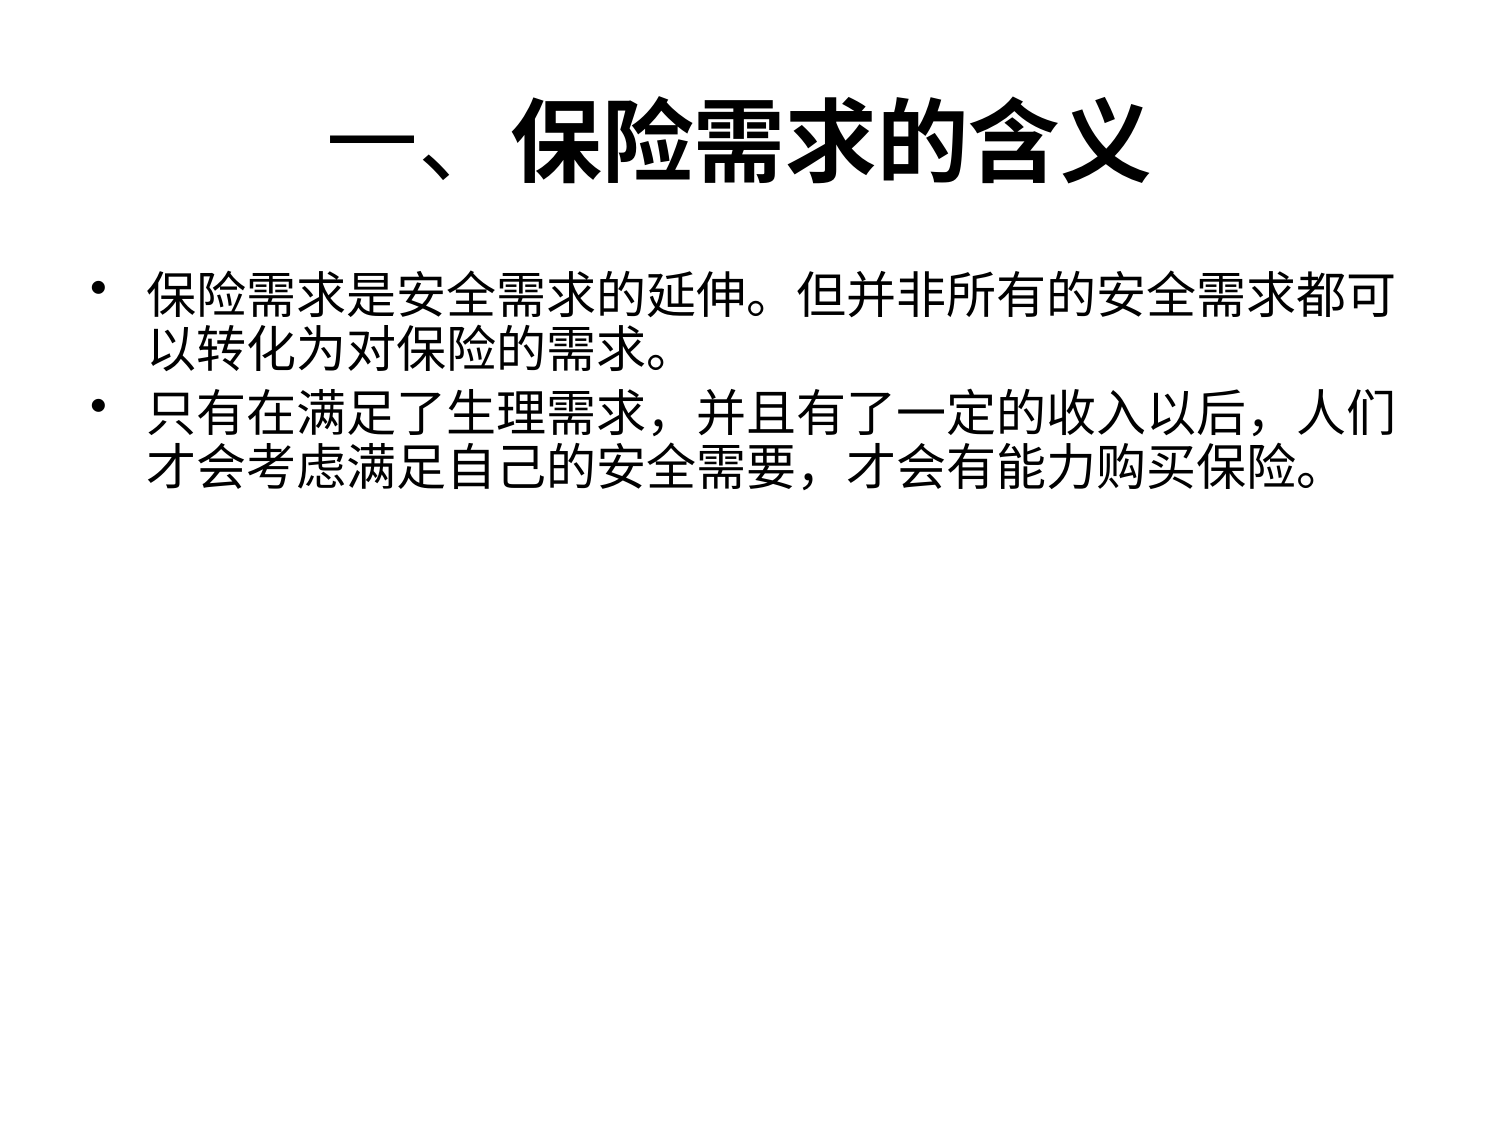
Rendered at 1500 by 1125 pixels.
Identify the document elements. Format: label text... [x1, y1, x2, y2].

list 保险需求是安全需求的延伸。但并非所有的安全需求都可以转化为对保险的需求。 只有在满足了生理需求，并且有了一定的收入以后，人们才会考虑满足自己的安全需要，才会有能力购买保险。 [75, 262, 1425, 1005]
title 一、保险需求的含义 [75, 45, 1425, 233]
